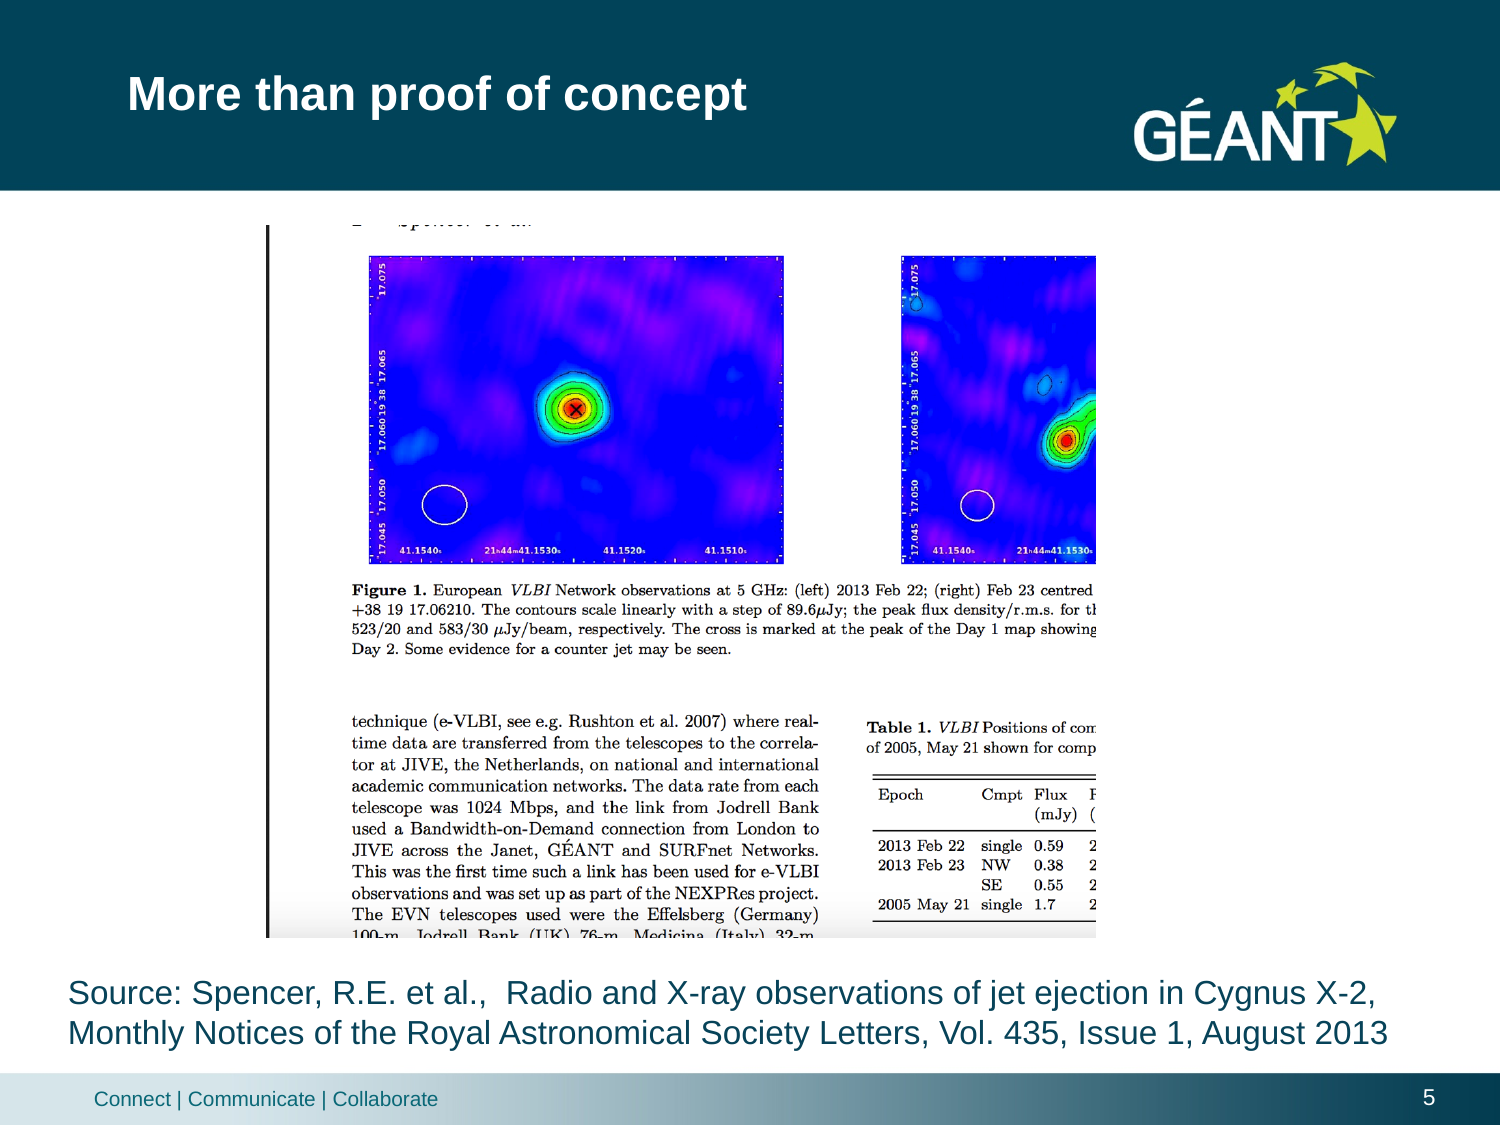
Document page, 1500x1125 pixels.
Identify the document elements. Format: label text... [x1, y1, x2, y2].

picture [1376, 112, 1397, 134]
picture [1214, 79, 1338, 161]
picture [1187, 98, 1203, 107]
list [56, 224, 1306, 938]
picture [1181, 111, 1211, 161]
picture [1328, 95, 1386, 165]
text_box Source: Spencer, R.E. et al., Radio and X-ray observations of jet ejection in Cygnus X-2, Monthly Notices of the Royal Astronomical Society Letters, Vol. 435, Issue 1, August 2013 [53, 964, 1436, 1059]
picture [1313, 62, 1374, 89]
picture [0, 191, 1500, 1125]
title More than proof of concept [112, 54, 1103, 197]
picture [1134, 110, 1175, 161]
